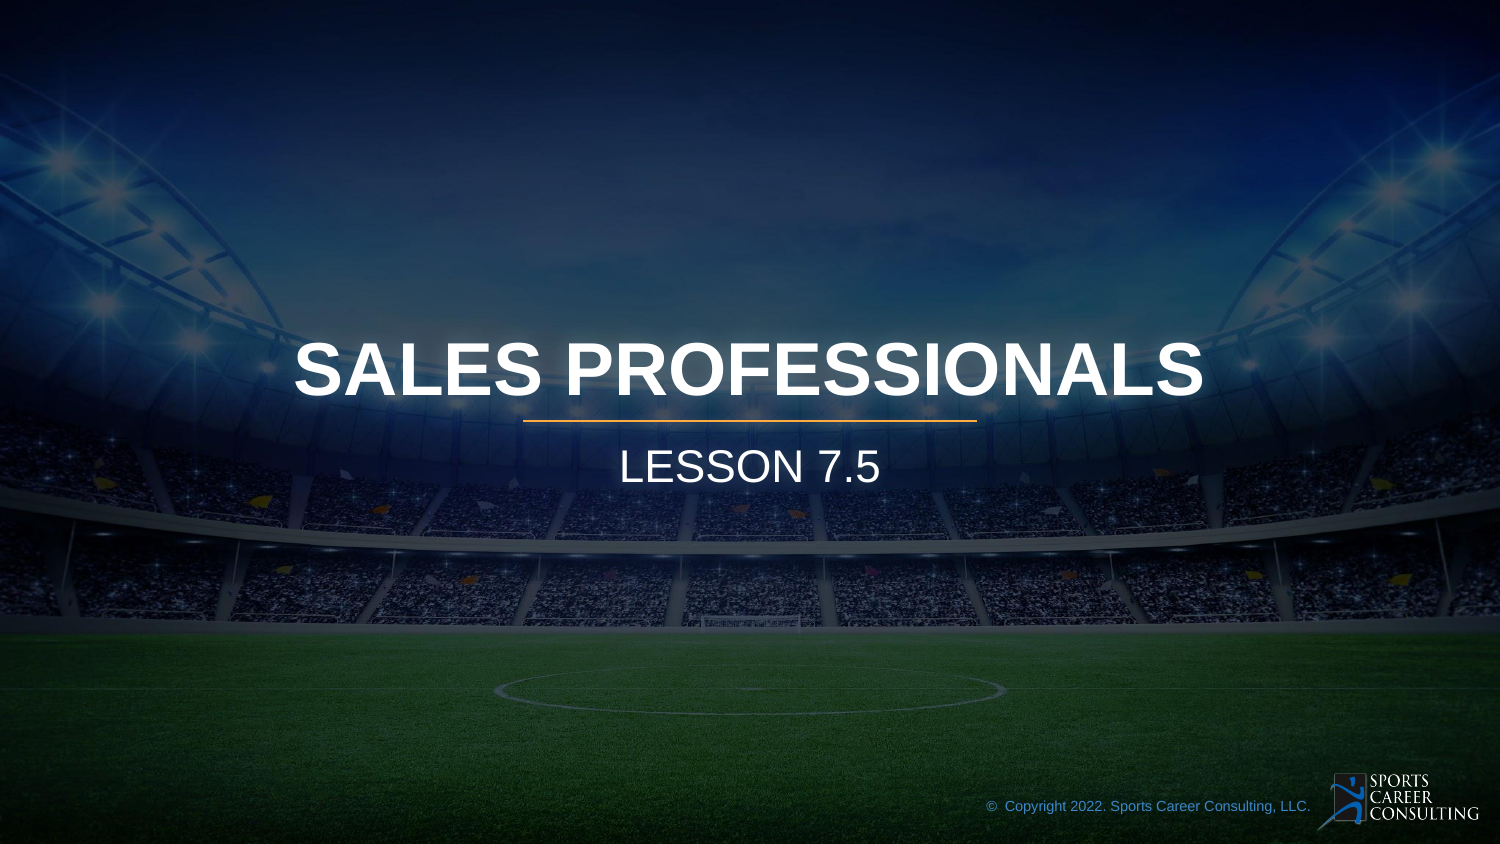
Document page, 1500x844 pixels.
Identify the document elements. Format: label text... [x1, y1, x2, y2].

title SALES PROFESSIONALS [269, 319, 1231, 426]
text_box © Copyright 2022. Sports Career Consulting, LLC. [914, 769, 1326, 832]
title LESSON 7.5 [482, 430, 1018, 507]
picture [0, 0, 1500, 844]
